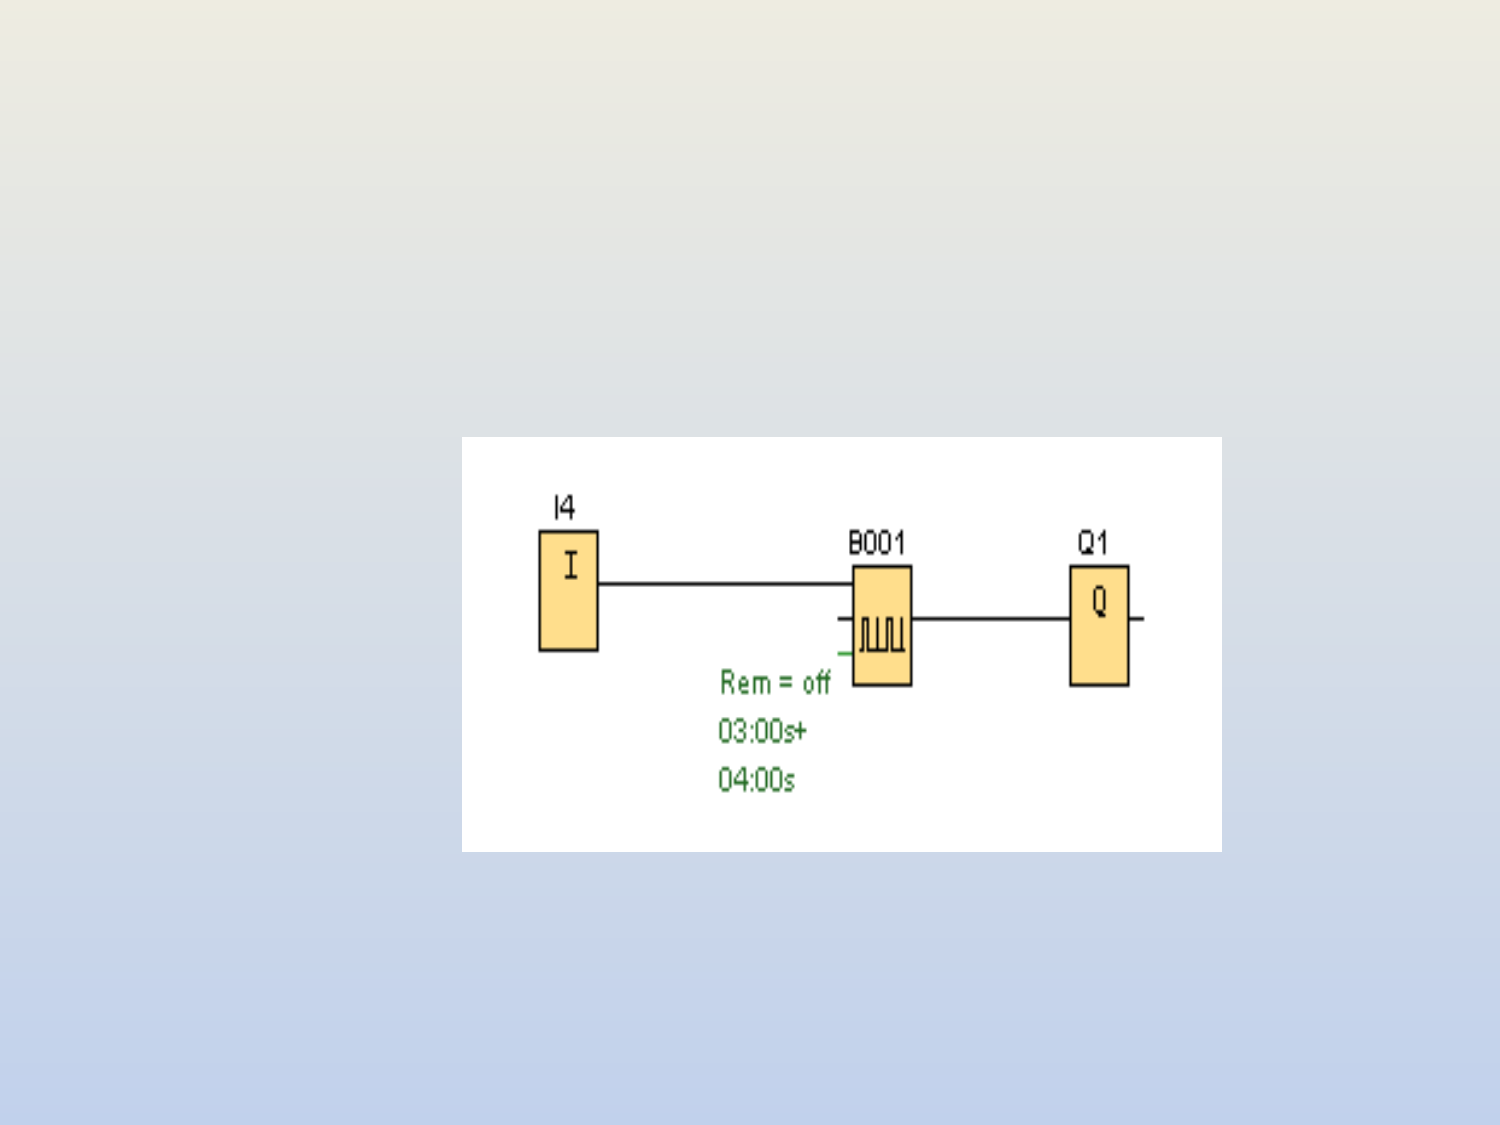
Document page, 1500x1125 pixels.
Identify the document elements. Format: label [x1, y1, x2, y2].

list [462, 437, 1222, 852]
